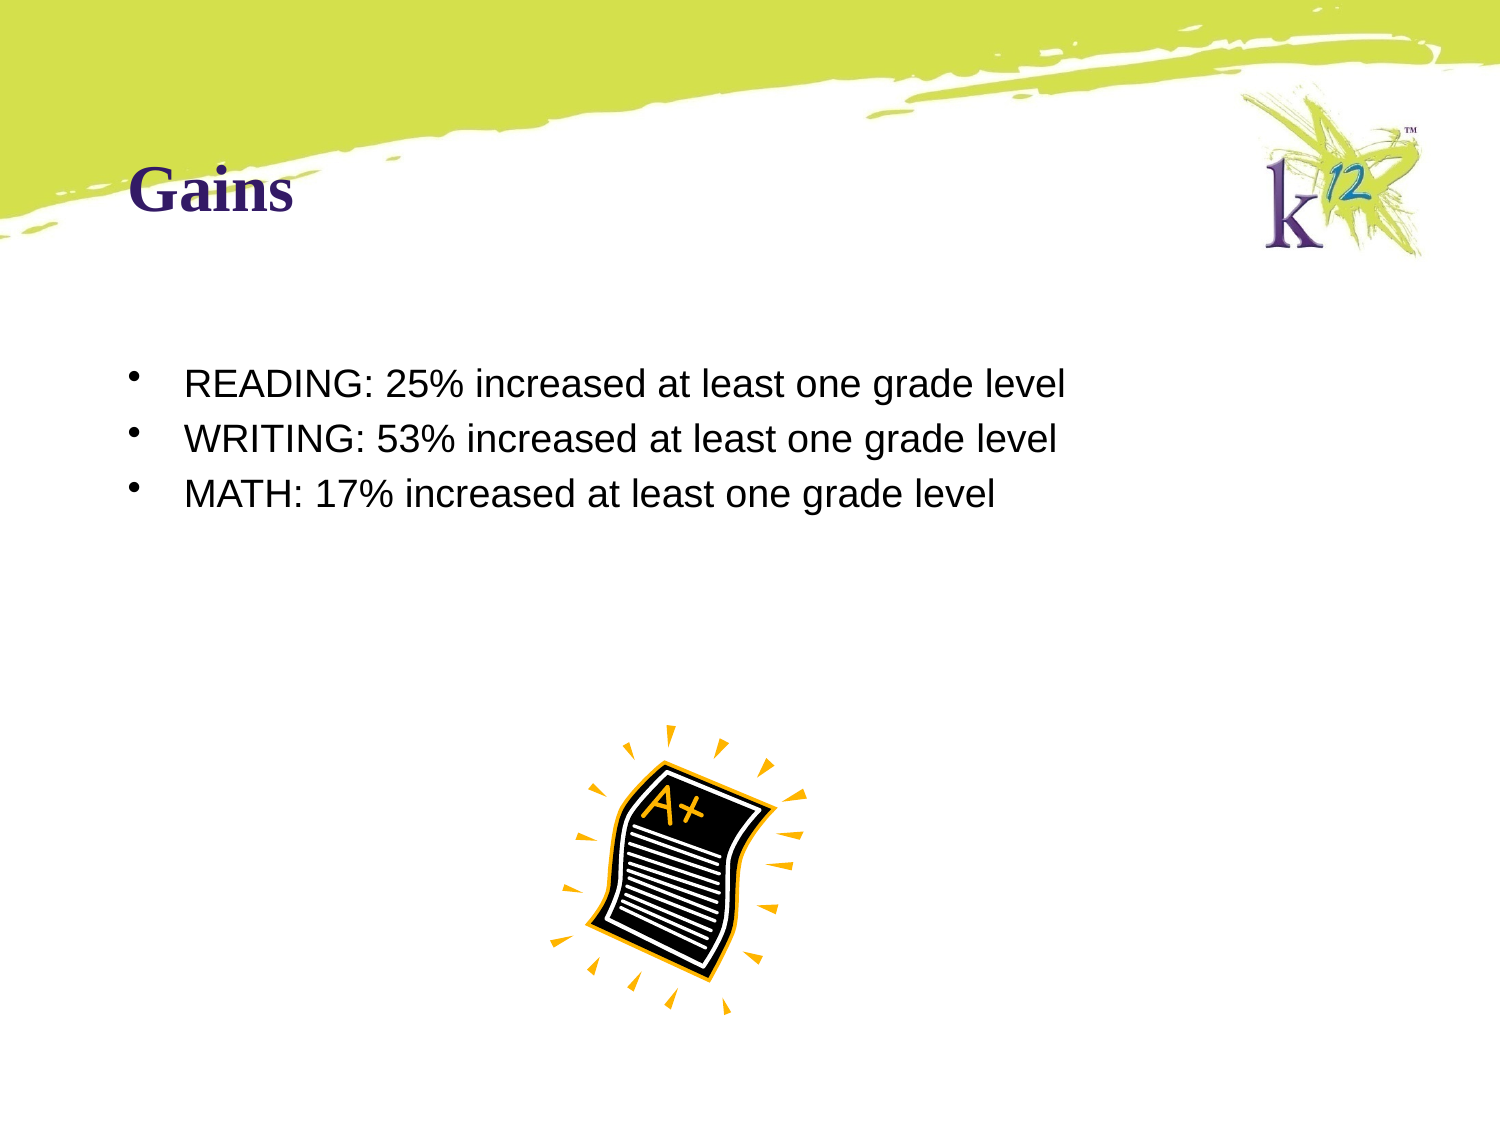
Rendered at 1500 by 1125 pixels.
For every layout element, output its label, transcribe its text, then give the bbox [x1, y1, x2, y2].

list READING: 25% increased at least one grade level WRITING: 53% increased at least one grade level MATH: 17% increased at least one grade level [112, 349, 1388, 1051]
picture [0, 0, 1500, 1125]
title Gains [112, 137, 1201, 313]
